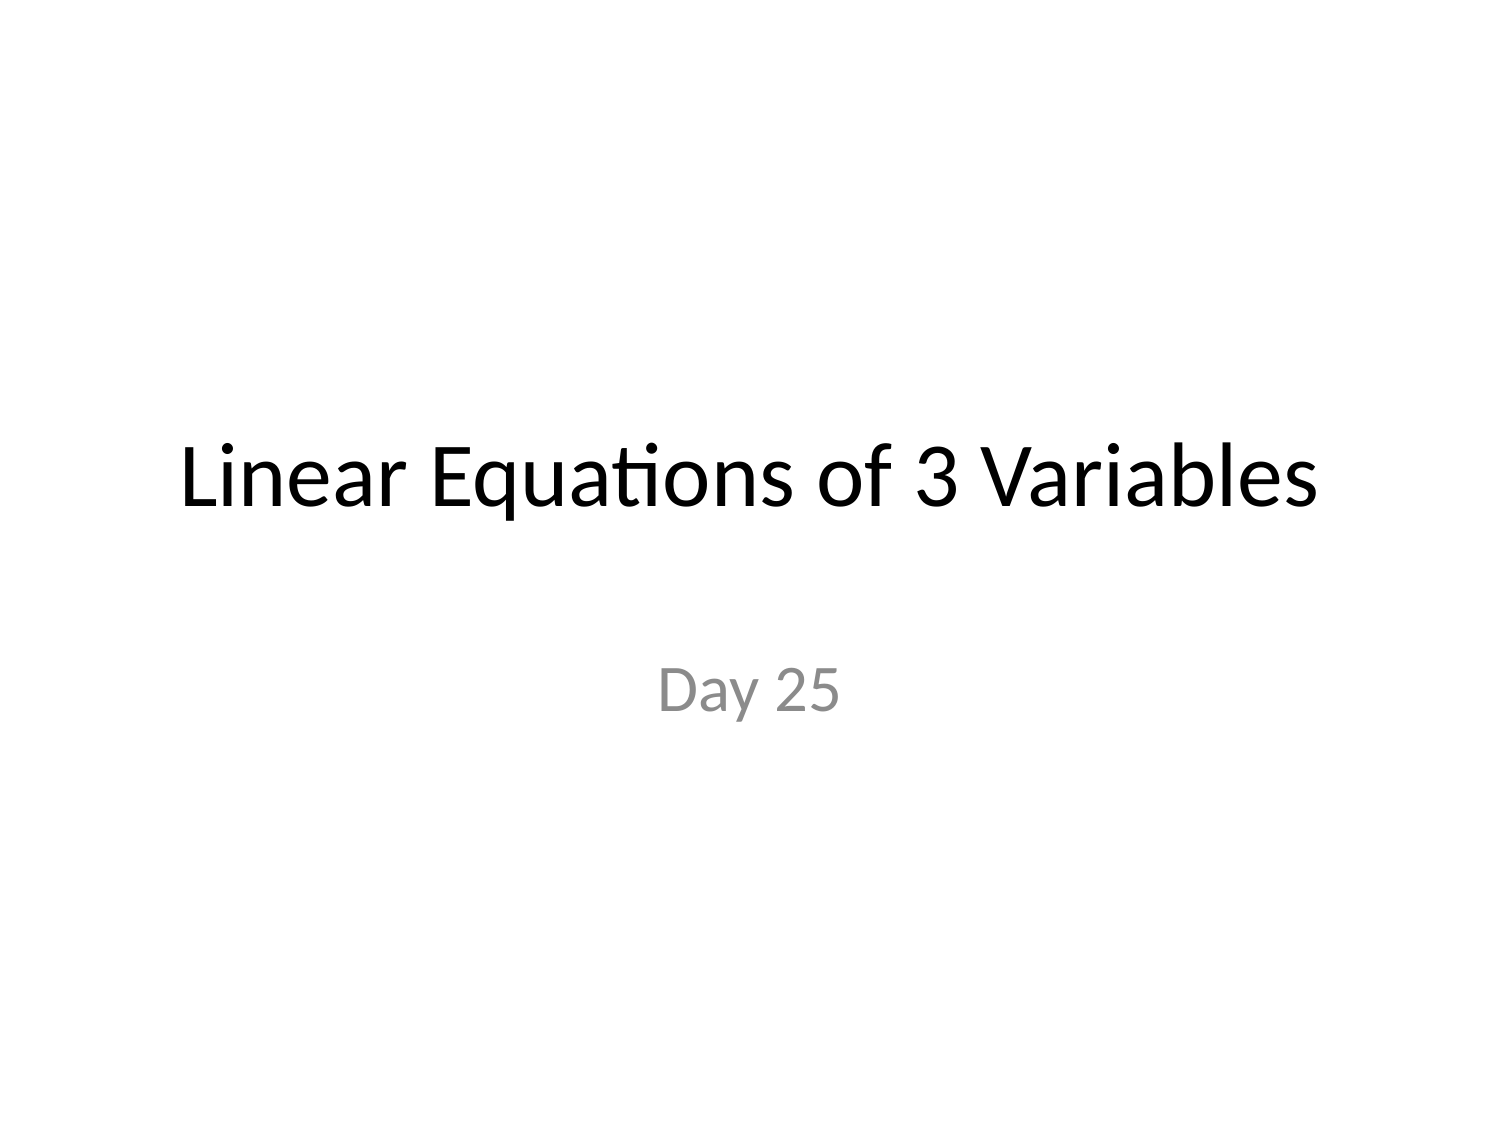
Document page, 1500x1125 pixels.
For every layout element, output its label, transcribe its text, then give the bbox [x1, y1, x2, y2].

title Linear Equations of 3 Variables [112, 349, 1388, 591]
subtitle Day 25 [225, 637, 1275, 925]
